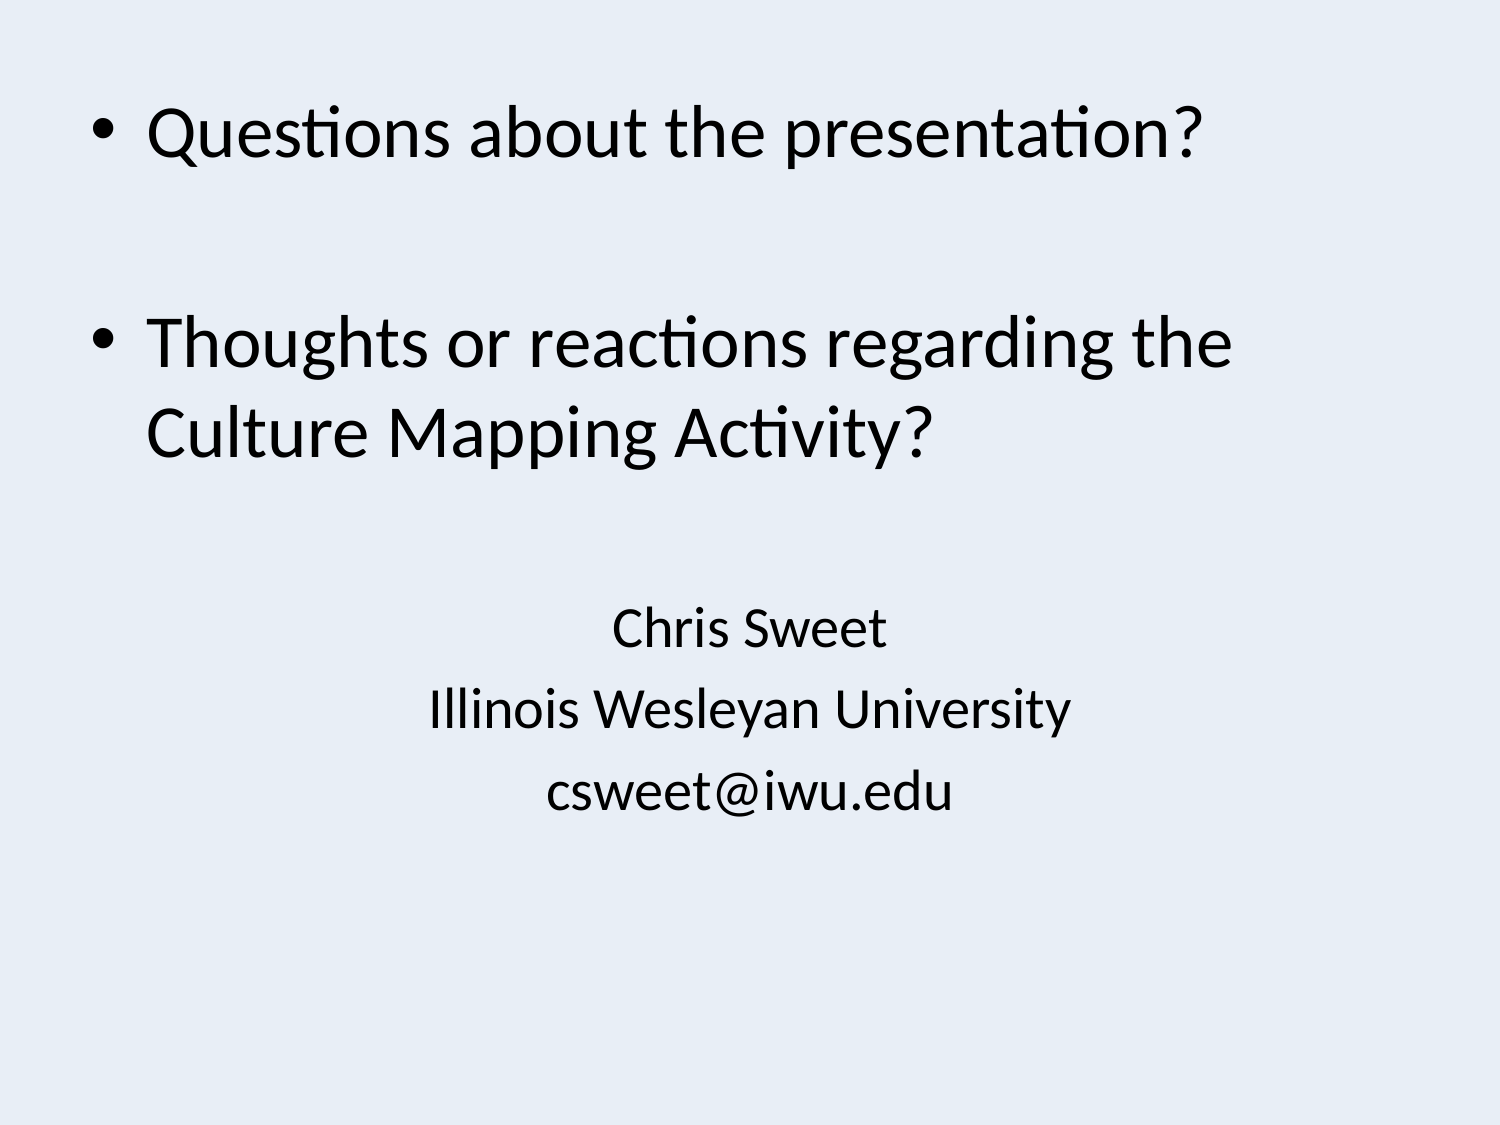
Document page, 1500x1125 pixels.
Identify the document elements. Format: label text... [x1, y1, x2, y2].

list Questions about the presentation? Thoughts or reactions regarding the Culture Mapping Activity? Chris Sweet Illinois Wesleyan University csweet@iwu.edu [75, 75, 1425, 1005]
